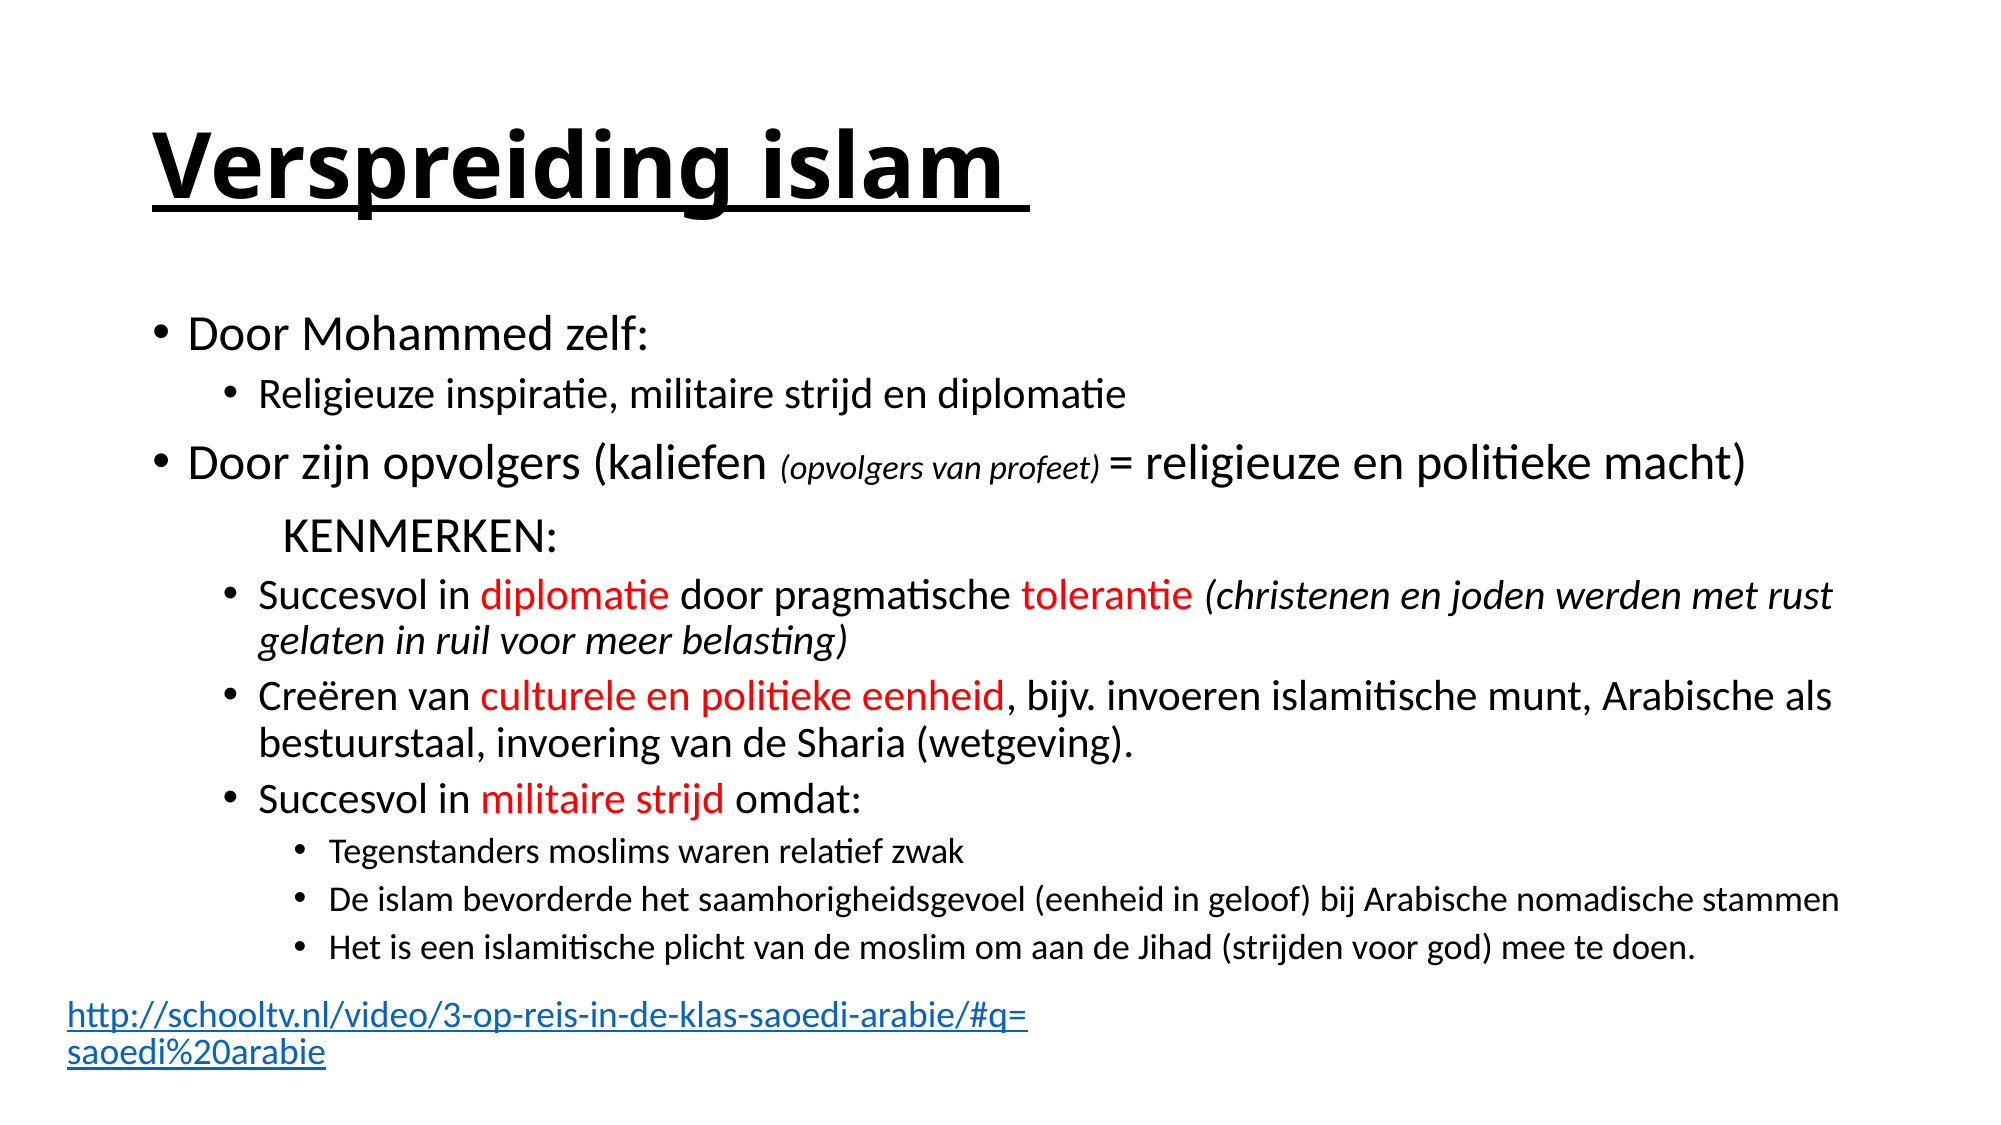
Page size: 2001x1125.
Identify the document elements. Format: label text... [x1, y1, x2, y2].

list Door Mohammed zelf: Religieuze inspiratie, militaire strijd en diplomatie Door zijn opvolgers (kaliefen (opvolgers van profeet) = religieuze en politieke macht) KENMERKEN: Succesvol in diplomatie door pragmatische tolerantie (christenen en joden werden met rust gelaten in ruil voor meer belasting) Creëren van culturele en politieke eenheid, bijv. invoeren islamitische munt, Arabische als bestuurstaal, invoering van de Sharia (wetgeving). Succesvol in militaire strijd omdat: Tegenstanders moslims waren relatief zwak De islam bevorderde het saamhorigheidsgevoel (eenheid in geloof) bij Arabische nomadische stammen Het is een islamitische plicht van de moslim om aan de Jihad (strijden voor god) mee te doen. [137, 299, 1863, 1014]
text_box http://schooltv.nl/video/3-op-reis-in-de-klas-saoedi-arabie/#q=saoedi%20arabie [52, 982, 1053, 1043]
title Verspreiding islam [137, 59, 1863, 278]
